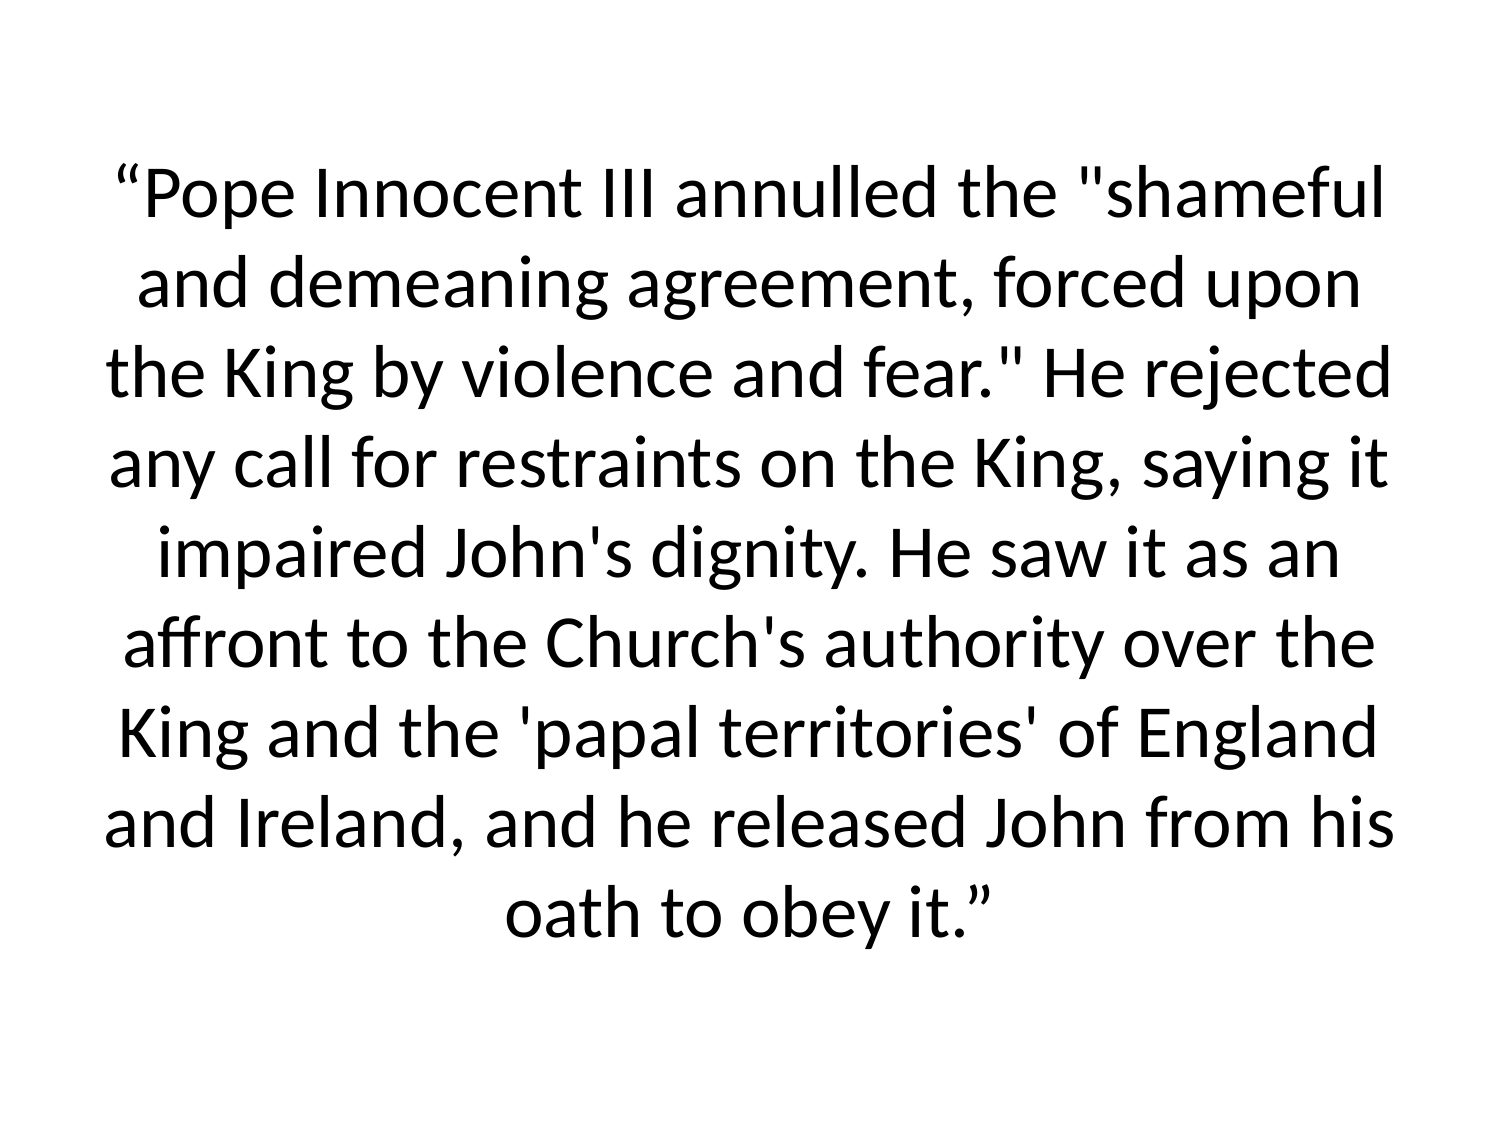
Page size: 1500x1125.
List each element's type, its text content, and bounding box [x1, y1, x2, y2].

title “Pope Innocent III annulled the "shameful and demeaning agreement, forced upon the King by violence and fear." He rejected any call for restraints on the King, saying it impaired John's dignity. He saw it as an affront to the Church's authority over the King and the 'papal territories' of England and Ireland, and he released John from his oath to obey it.” [74, 44, 1426, 1051]
